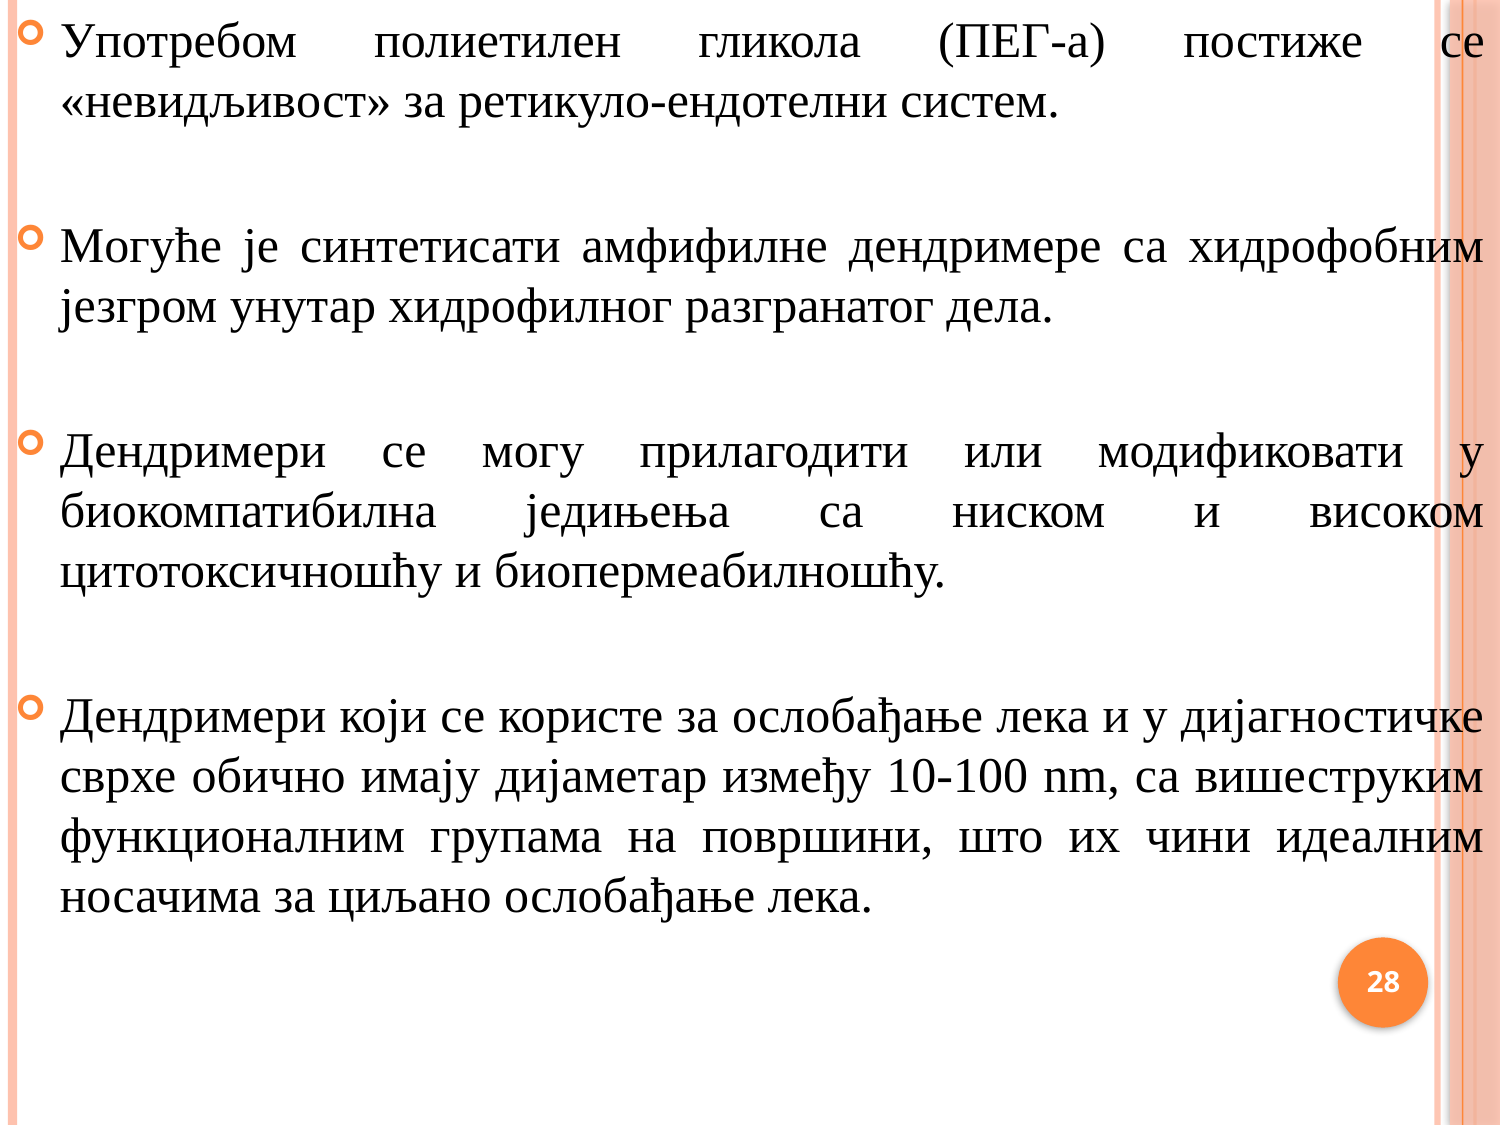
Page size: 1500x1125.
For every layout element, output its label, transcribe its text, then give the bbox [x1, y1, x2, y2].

slide_number 28 [1333, 940, 1434, 1026]
list Употребом полиетилен гликола (ПЕГ-а) постиже се «невидљивост» за ретикуло-ендотелни систем. Могуће је синтетисати амфифилне дендримере са хидрофобним језгром унутар хидрофилног разгранатог дела. Дендримери се могу прилагодити или модификовати у биокомпатибилна једињења са ниском и високом цитотоксичношћу и биопермеабилношћу. Дендримери који се користе за ослобађање лека и у дијагностичке сврхе обично имају дијаметар између 10-100 nm, са вишеструким функционалним групама на површини, што их чини идеалним носачима за циљано ослобађање лека. [0, 0, 1500, 1125]
